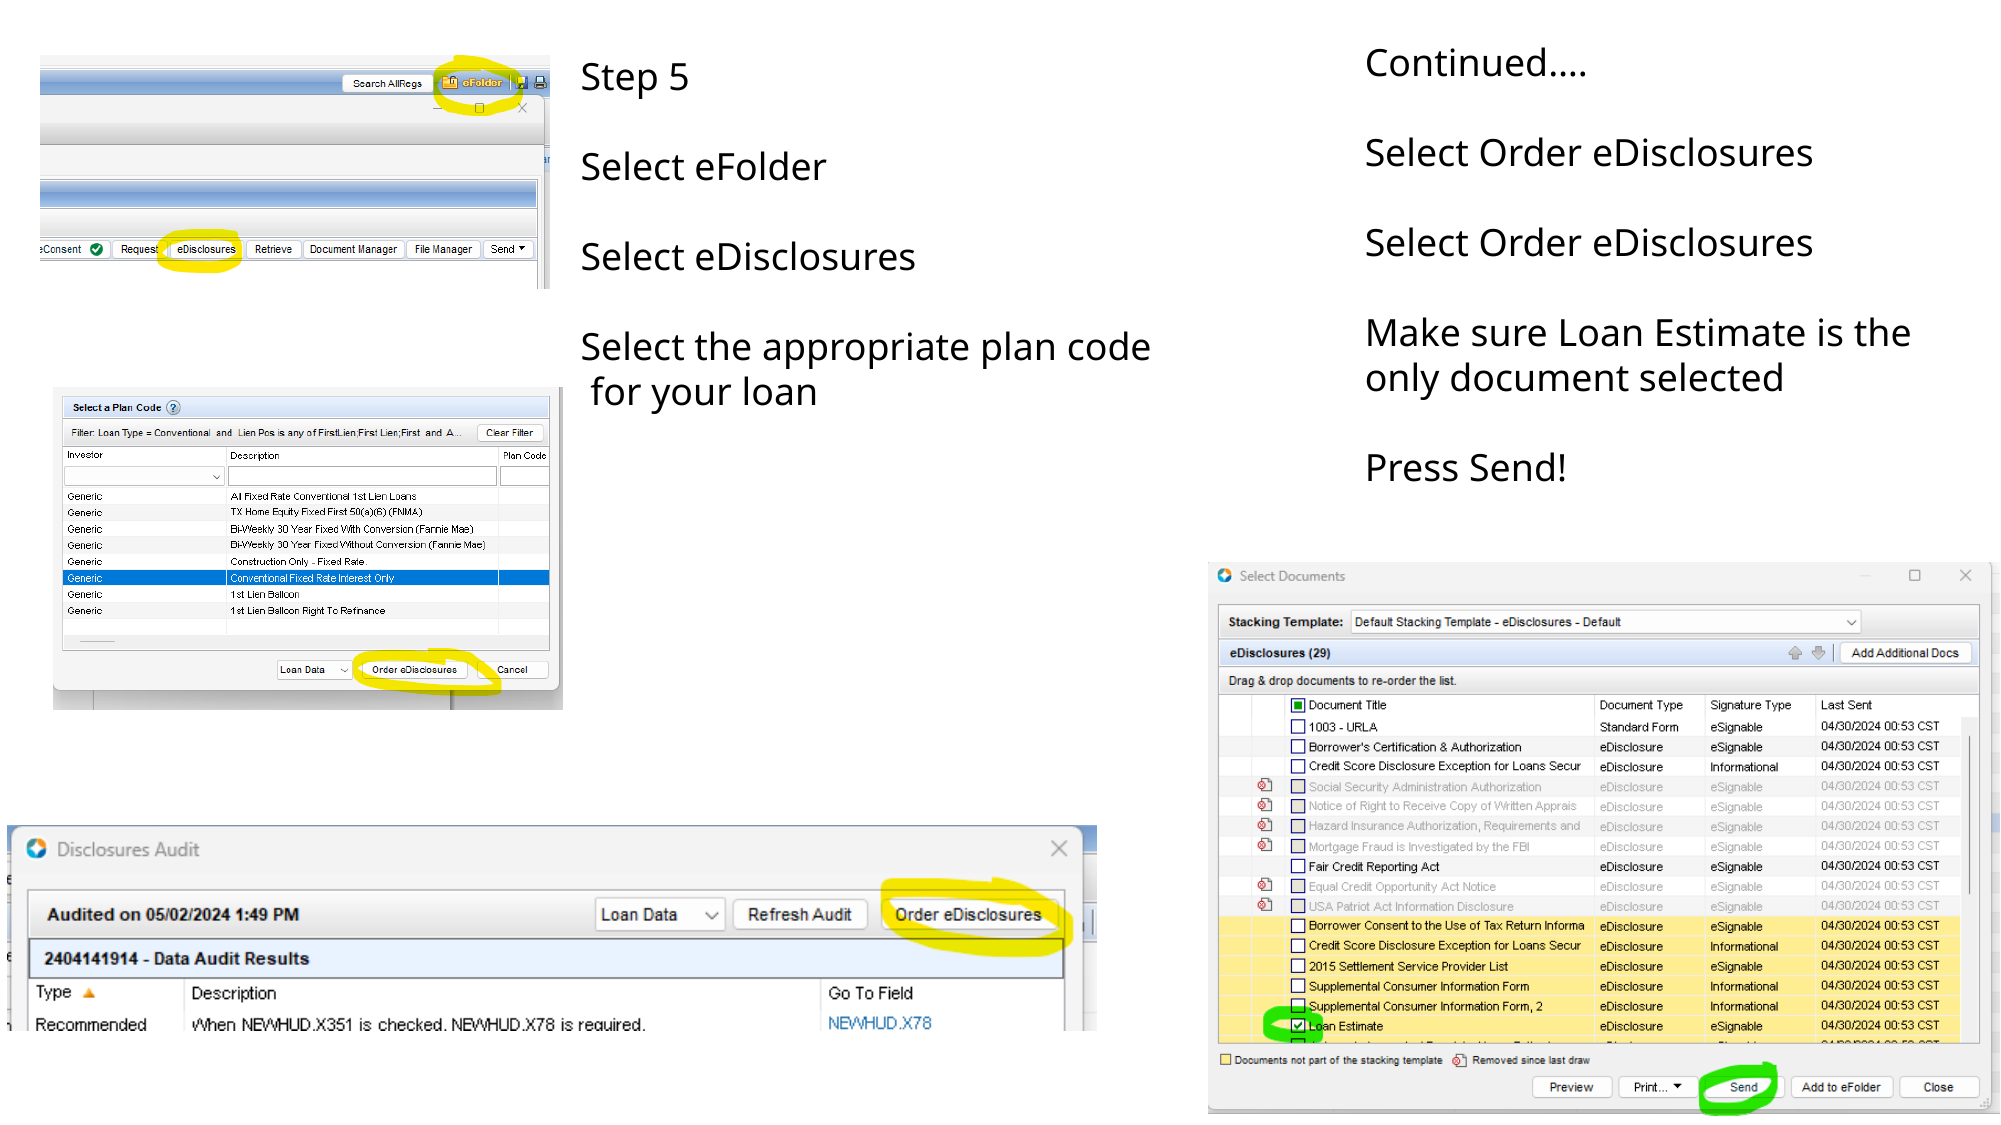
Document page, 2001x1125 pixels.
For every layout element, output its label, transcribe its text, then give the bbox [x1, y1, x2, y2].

picture [52, 386, 564, 711]
picture [1207, 561, 2000, 1118]
text_box Continued…. Select Order eDisclosures Select Order eDisclosures Make sure Loan Estimate is the only document selected Press Send! [1350, 31, 2000, 542]
text_box Step 5 Select eFolder Select eDisclosures Select the appropriate plan code for your loan [565, 45, 1208, 556]
picture [39, 53, 551, 290]
picture [6, 825, 1097, 1031]
